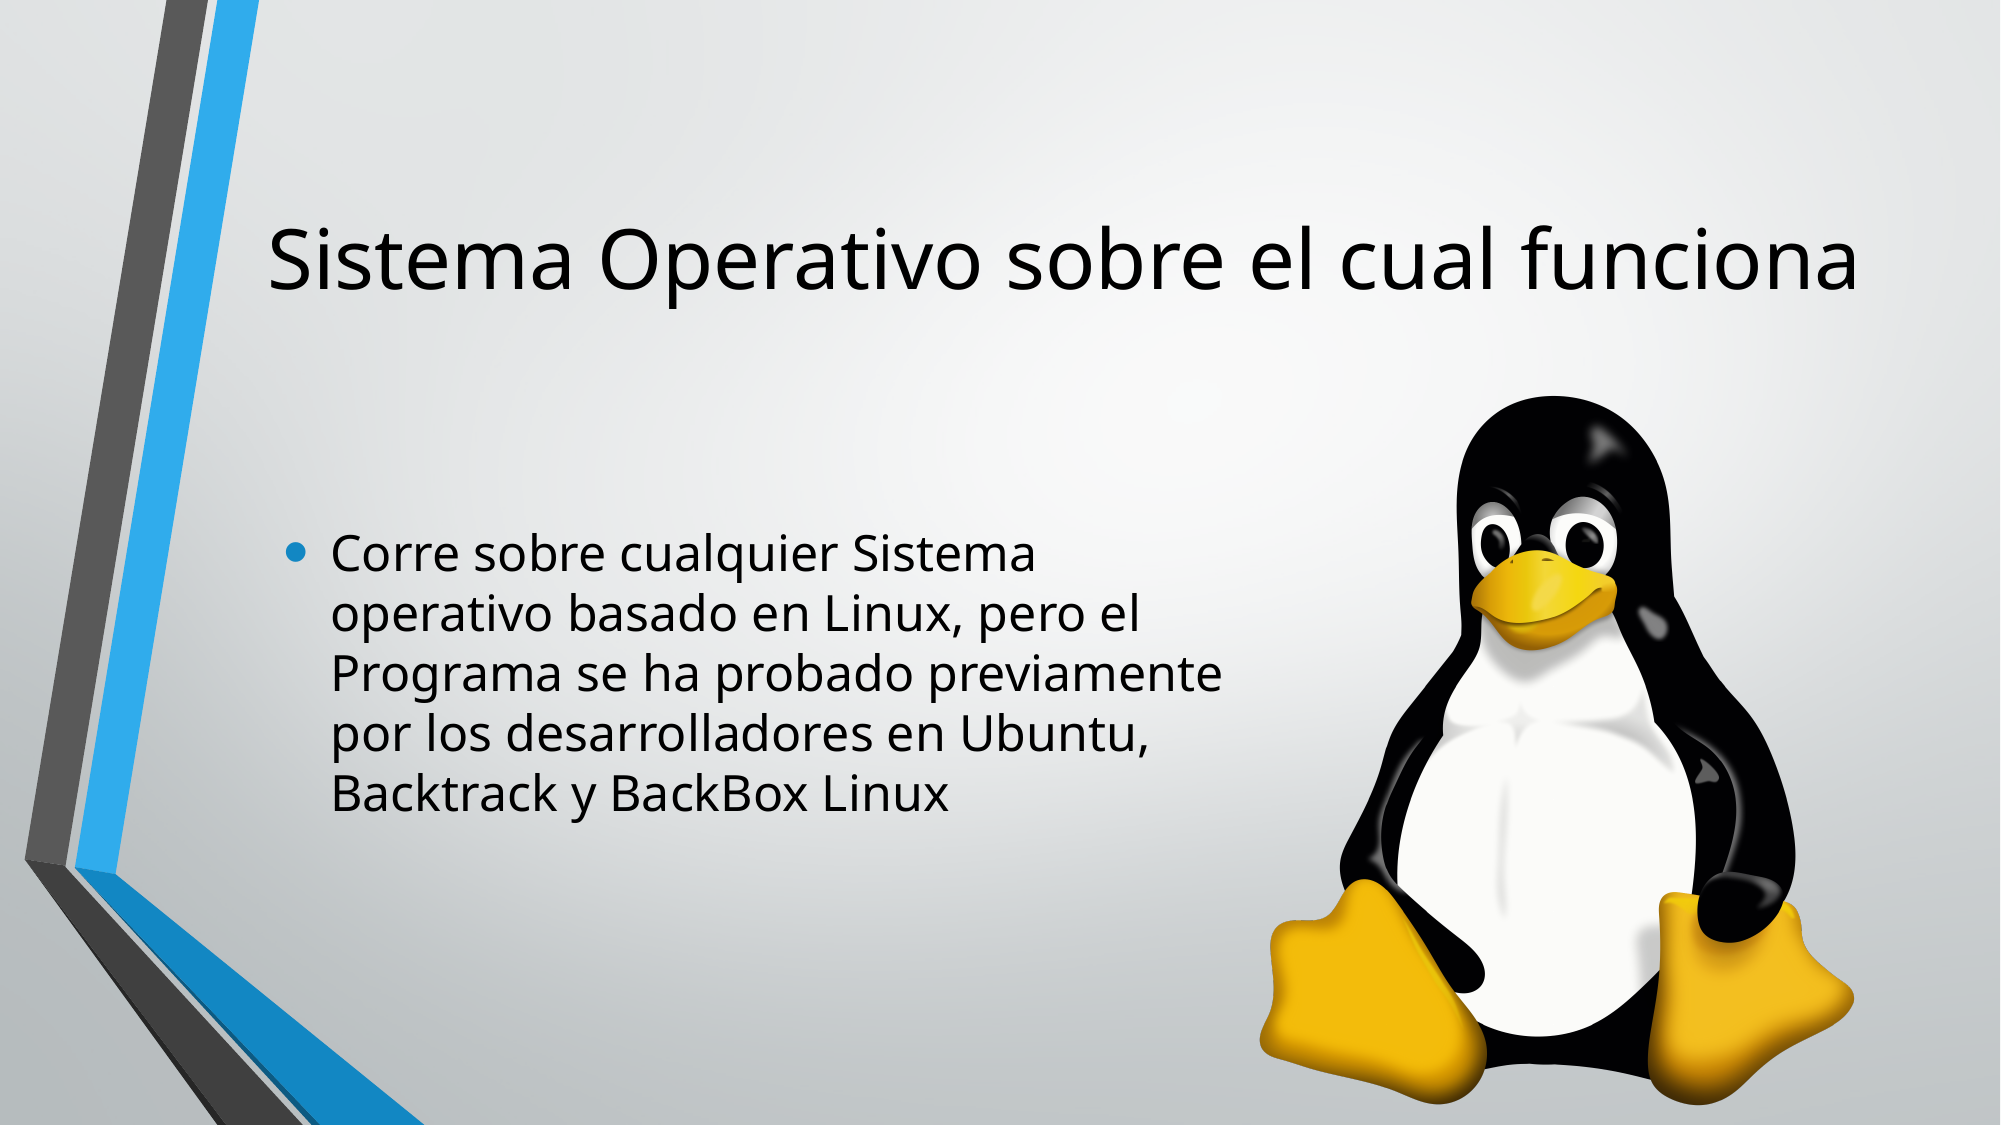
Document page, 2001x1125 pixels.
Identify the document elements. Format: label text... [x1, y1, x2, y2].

picture [1219, 349, 1888, 1125]
title Sistema Operativo sobre el cual funciona [243, 112, 1887, 400]
list Corre sobre cualquier Sistema operativo basado en Linux, pero el Programa se ha probado previamente por los desarrolladores en Ubuntu, Backtrack y BackBox Linux [268, 241, 1240, 1103]
